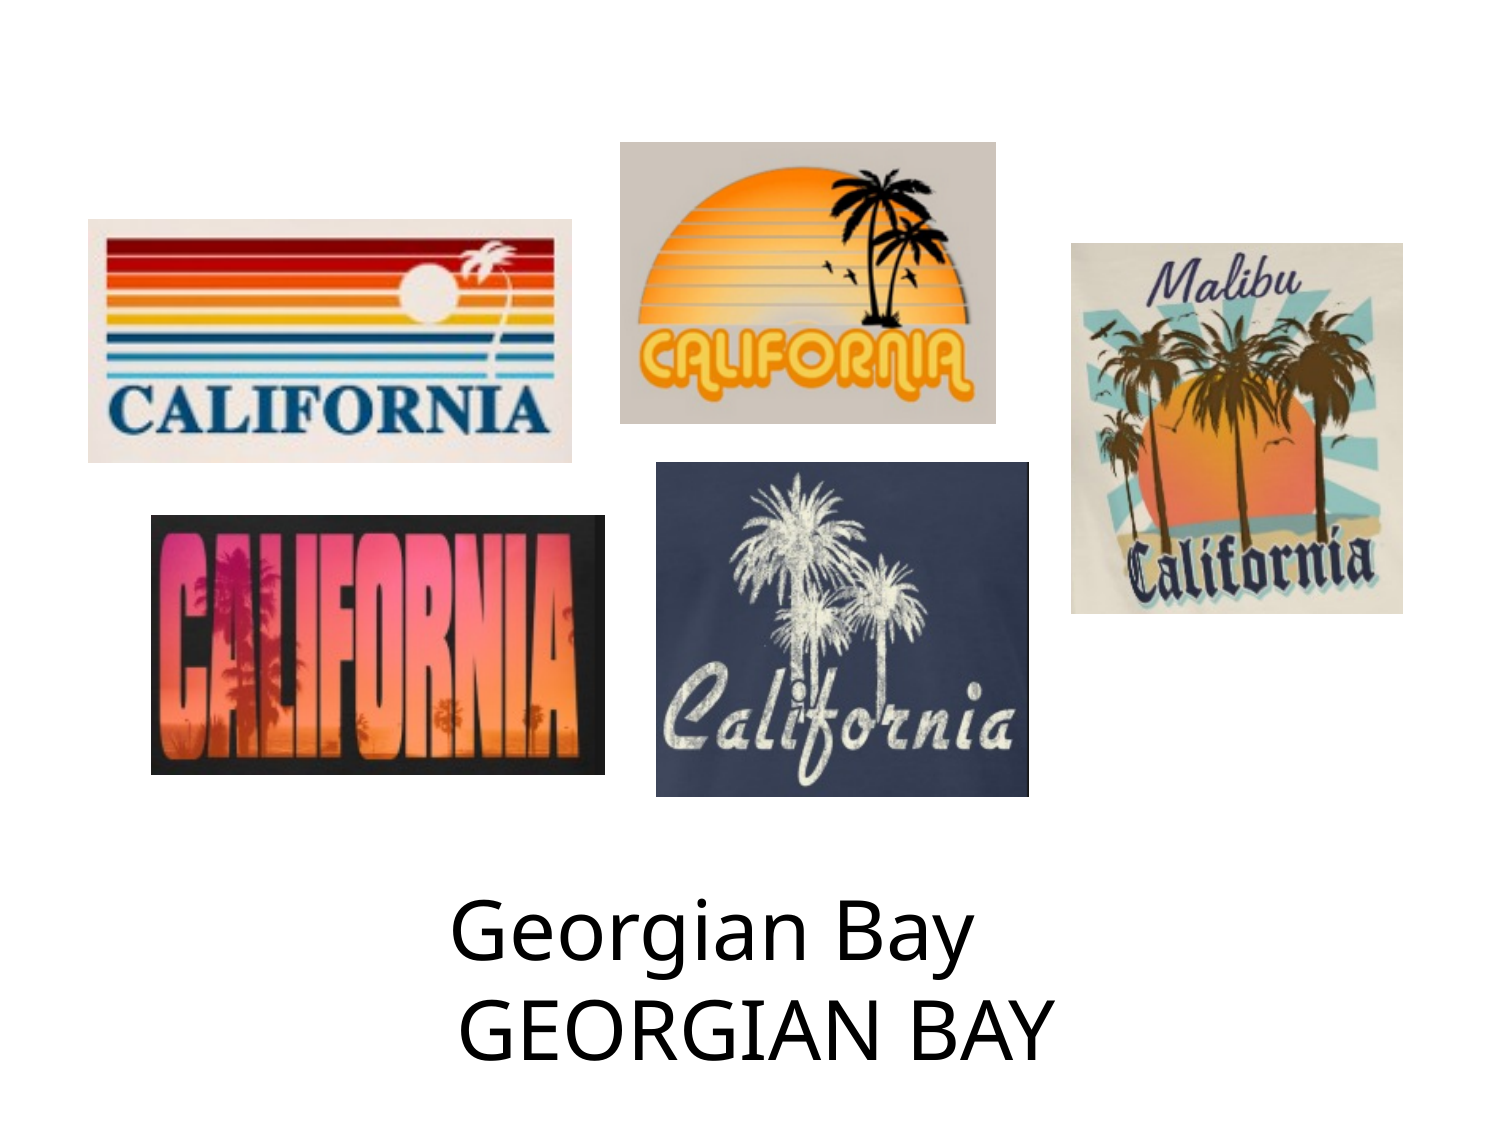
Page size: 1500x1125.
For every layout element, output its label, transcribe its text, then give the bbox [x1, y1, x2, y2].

picture [619, 142, 996, 424]
picture [151, 514, 605, 776]
picture [88, 219, 572, 463]
text_box Georgian Bay GEORGIAN BAY [242, 869, 1270, 1085]
picture [1071, 243, 1403, 614]
picture [656, 462, 1029, 797]
